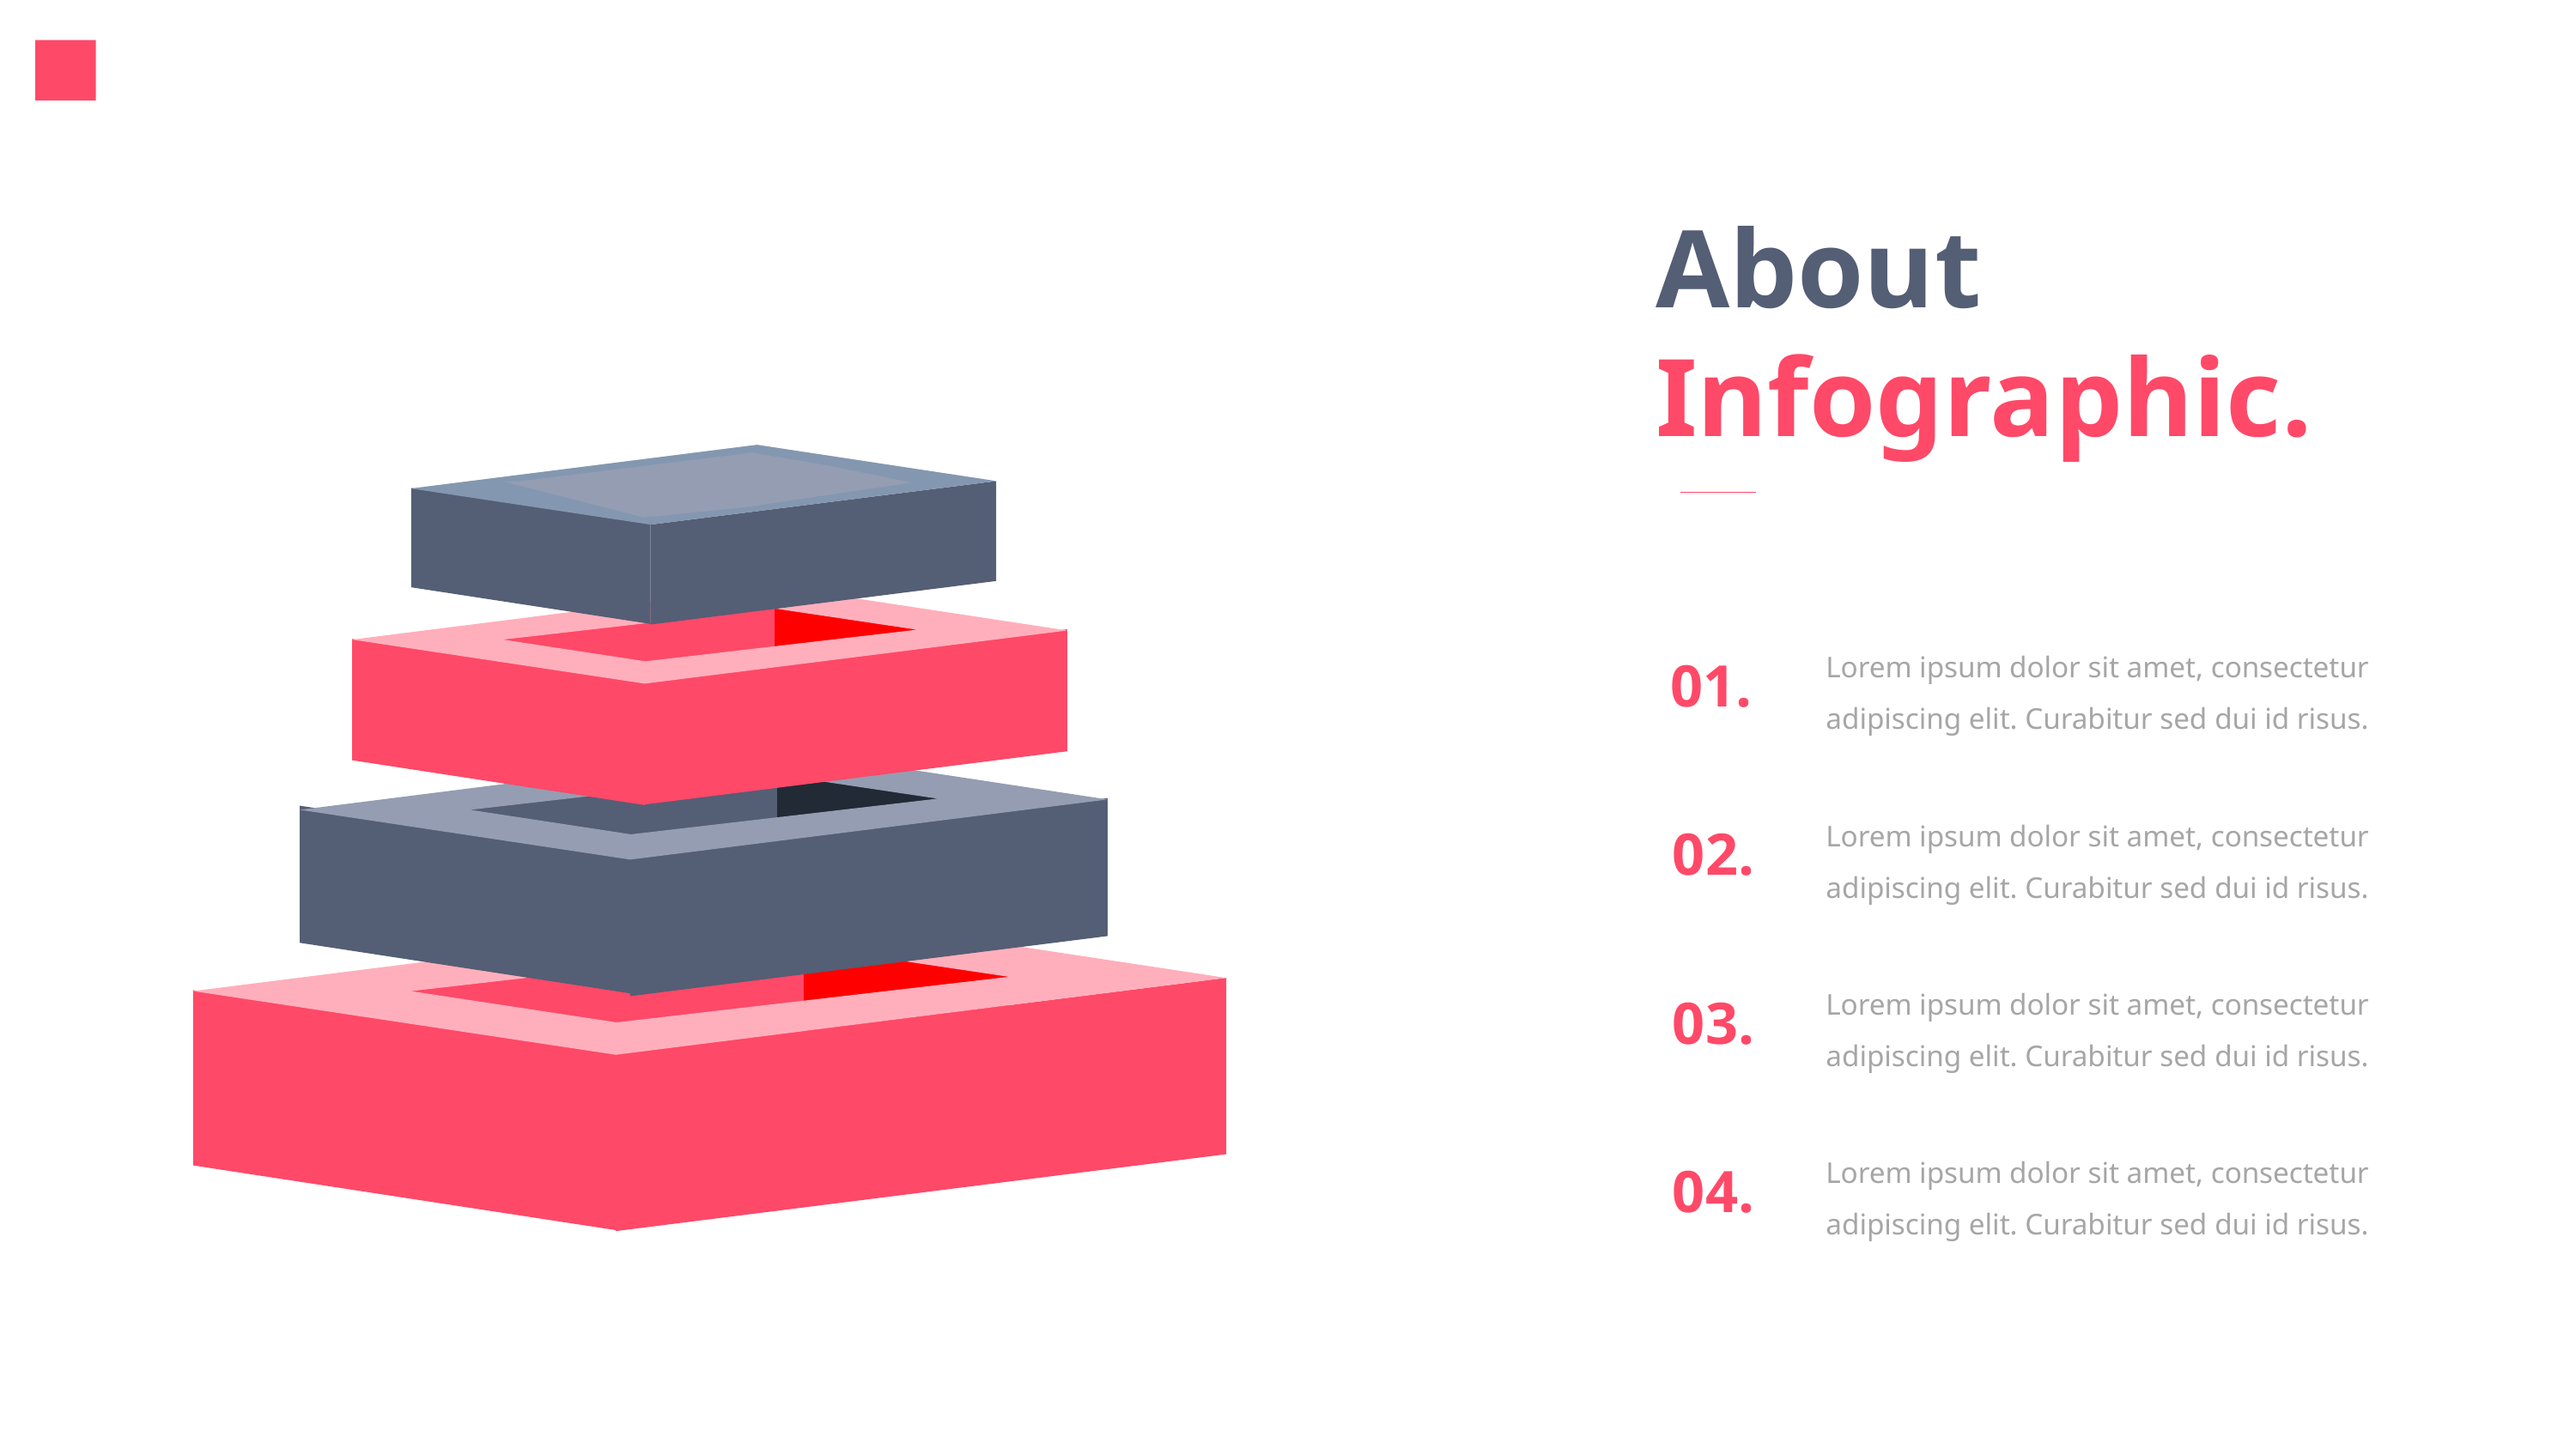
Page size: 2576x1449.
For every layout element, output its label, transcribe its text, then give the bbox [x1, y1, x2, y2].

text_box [1660, 626, 2383, 743]
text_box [1660, 794, 2383, 912]
text_box [34, 39, 97, 101]
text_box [1660, 962, 2383, 1081]
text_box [1660, 1131, 2383, 1249]
text_box About Infographic. [1643, 194, 2326, 465]
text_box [192, 445, 1227, 1232]
